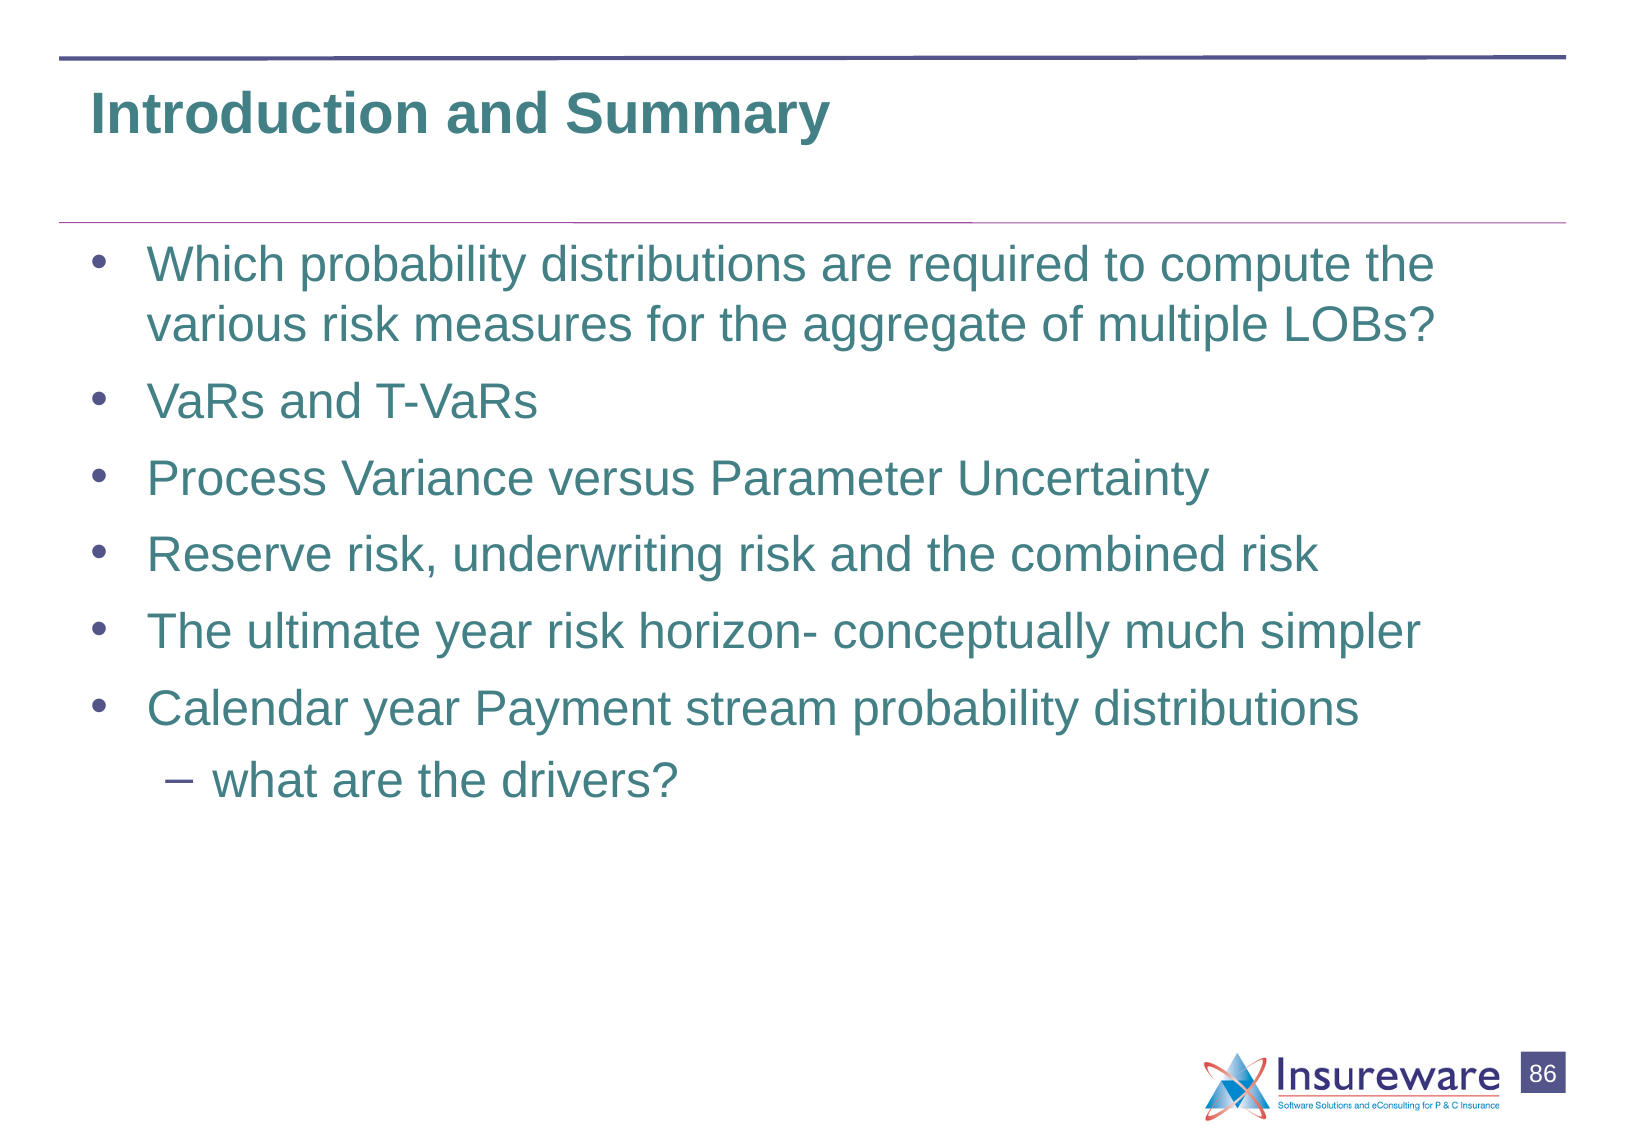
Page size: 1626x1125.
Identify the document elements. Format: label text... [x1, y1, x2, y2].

list Which probability distributions are required to compute the various risk measures for the aggregate of multiple LOBs? VaRs and T-VaRs Process Variance versus Parameter Uncertainty Reserve risk, underwriting risk and the combined risk The ultimate year risk horizon- conceptually much simpler Calendar year Payment stream probability distributions what are the drivers? [90, 231, 1568, 1006]
picture [1202, 1052, 1500, 1122]
slide_number 85 [1520, 1051, 1566, 1093]
title Introduction and Summary [90, 79, 1568, 204]
